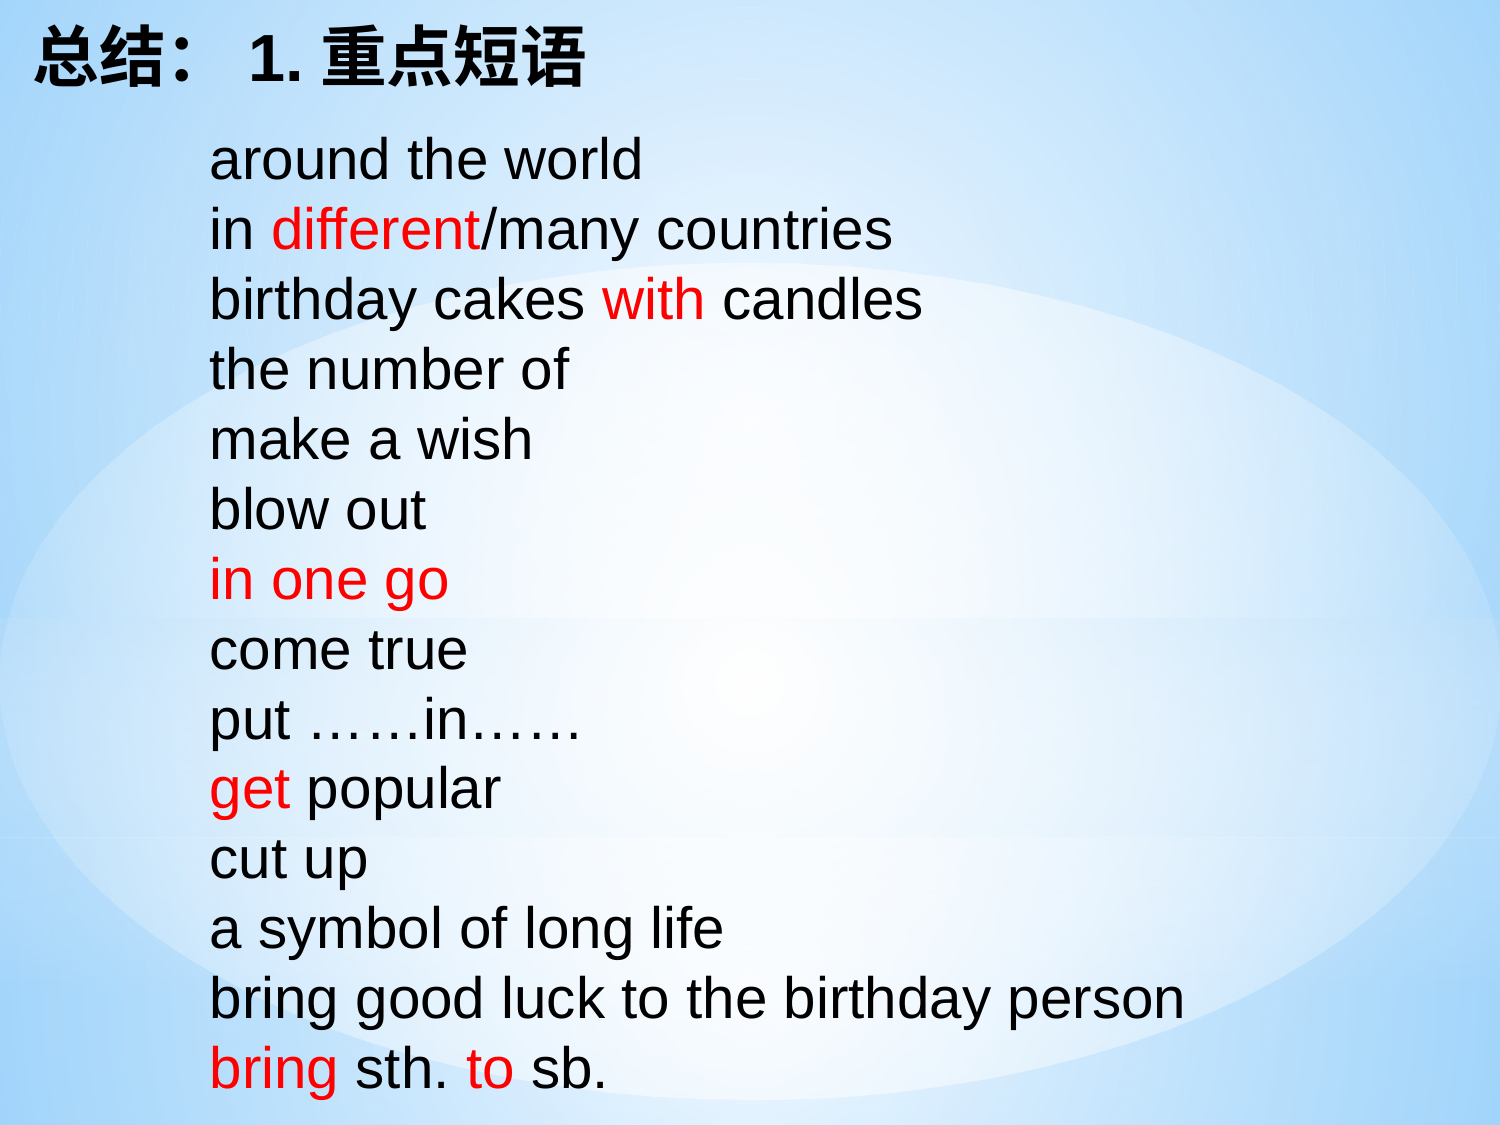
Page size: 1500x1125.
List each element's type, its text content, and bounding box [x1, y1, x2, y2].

text_box around the world in different/many countries birthday cakes with candles the number of make a wish blow out in one go come true put ……in…… get popular cut up a symbol of long life bring good luck to the birthday person bring sth. to sb. [194, 113, 1294, 1108]
text_box 总结：1.重点短语 [17, 7, 1315, 102]
